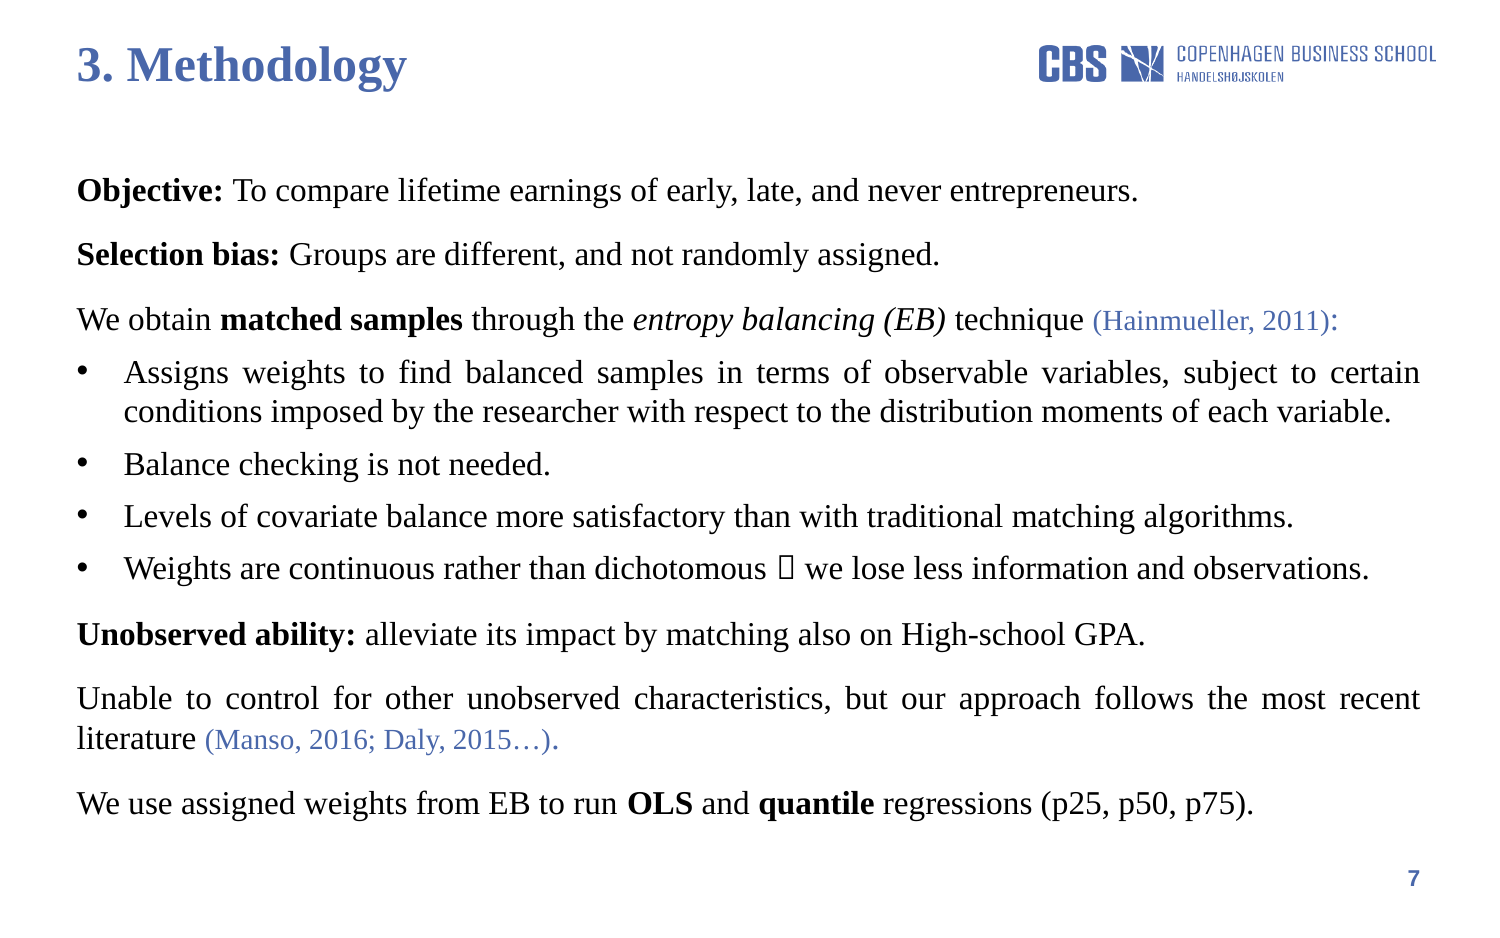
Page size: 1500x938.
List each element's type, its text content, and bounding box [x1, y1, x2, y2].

list Objective: To compare lifetime earnings of early, late, and never entrepreneurs. Selection bias: Groups are different, and not randomly assigned. We obtain matched samples through the entropy balancing (EB) technique (Hainmueller, 2011): Assigns weights to find balanced samples in terms of observable variables, subject to certain conditions imposed by the researcher with respect to the distribution moments of each variable. Balance checking is not needed. Levels of covariate balance more satisfactory than with traditional matching algorithms. Weights are continuous rather than dichotomous  we lose less information and observations. Unobserved ability: alleviate its impact by matching also on High-school GPA. Unable to control for other unobserved characteristics, but our approach follows the most recent literature (Manso, 2016; Daly, 2015…). We use assigned weights from EB to run OLS and quantile regressions (p25, p50, p75). [76, 167, 1424, 871]
text_box 3. Methodology [76, 31, 550, 103]
picture [1039, 45, 1436, 82]
